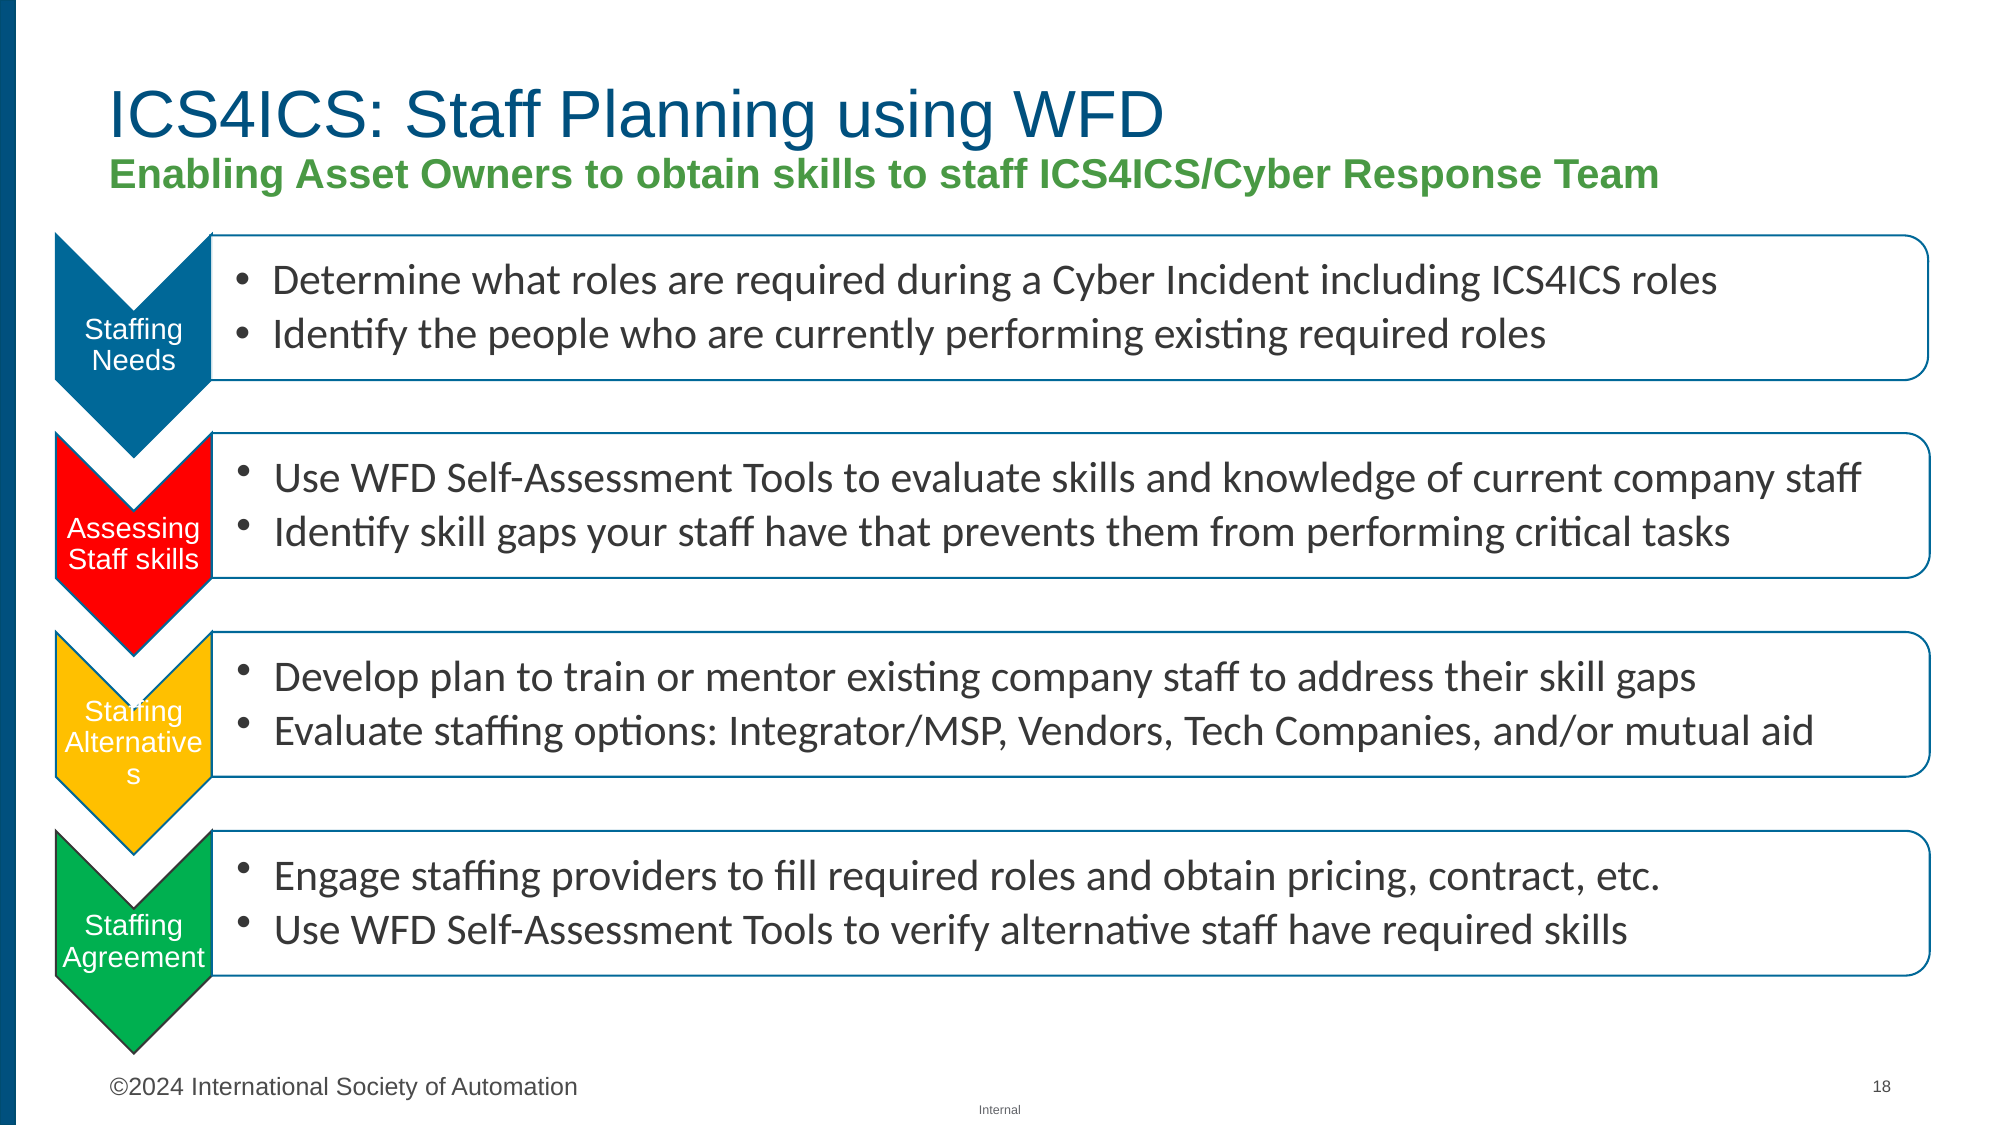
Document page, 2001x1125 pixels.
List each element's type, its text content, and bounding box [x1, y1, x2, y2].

slide_number 18 [1456, 1071, 1907, 1100]
title ICS4ICS: Staff Planning using WFD Enabling Asset Owners to obtain skills to staff ICS4ICS/Cyber Response Team [93, 93, 1819, 184]
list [55, 233, 1930, 1054]
